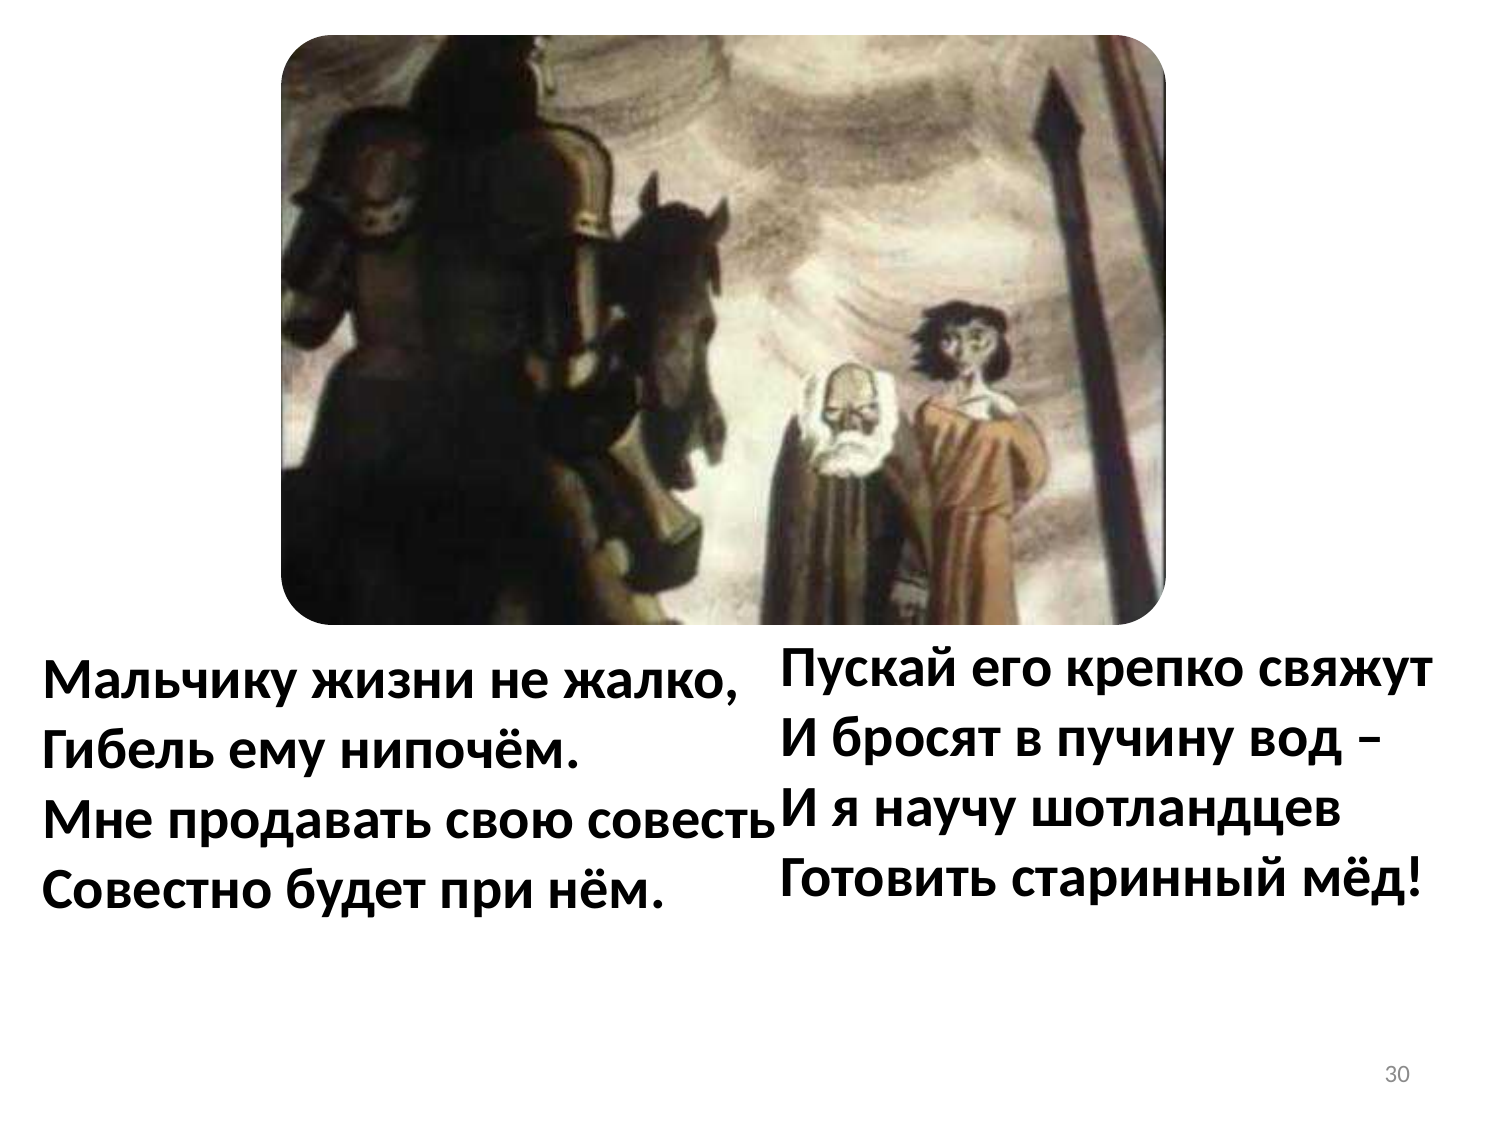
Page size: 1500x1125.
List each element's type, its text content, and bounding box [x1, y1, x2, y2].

text_box Пускай его крепко свяжут И бросят в пучину вод – И я научу шотландцев Готовить старинный мёд! [765, 621, 1449, 916]
slide_number 30 [1074, 1042, 1425, 1103]
text_box Мальчику жизни не жалко, Гибель ему нипочём. Мне продавать свою совесть Совестно будет при нём. [27, 632, 792, 928]
picture [280, 34, 1167, 626]
